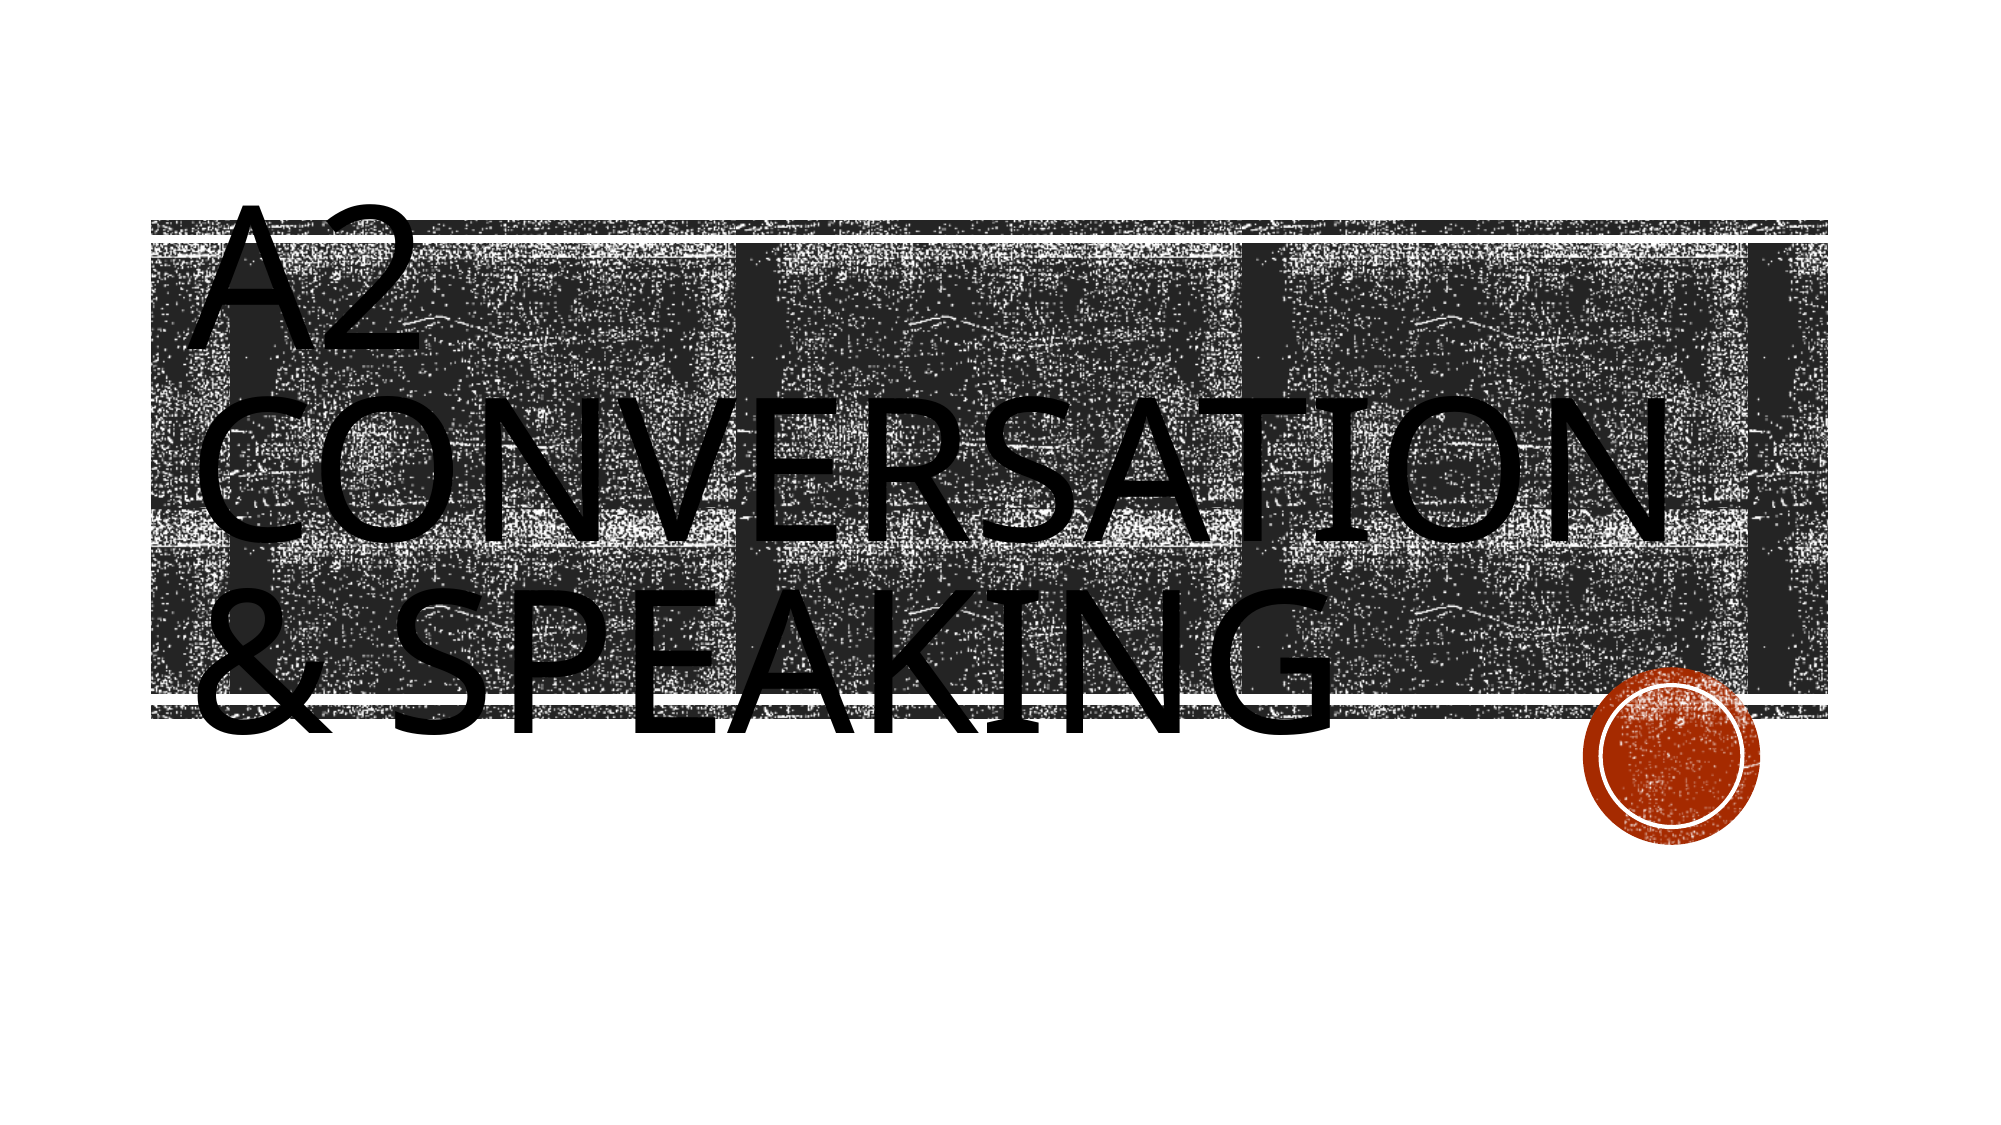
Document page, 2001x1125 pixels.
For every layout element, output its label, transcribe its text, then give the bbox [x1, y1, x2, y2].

title A2 conversation & speaking [172, 234, 1808, 733]
